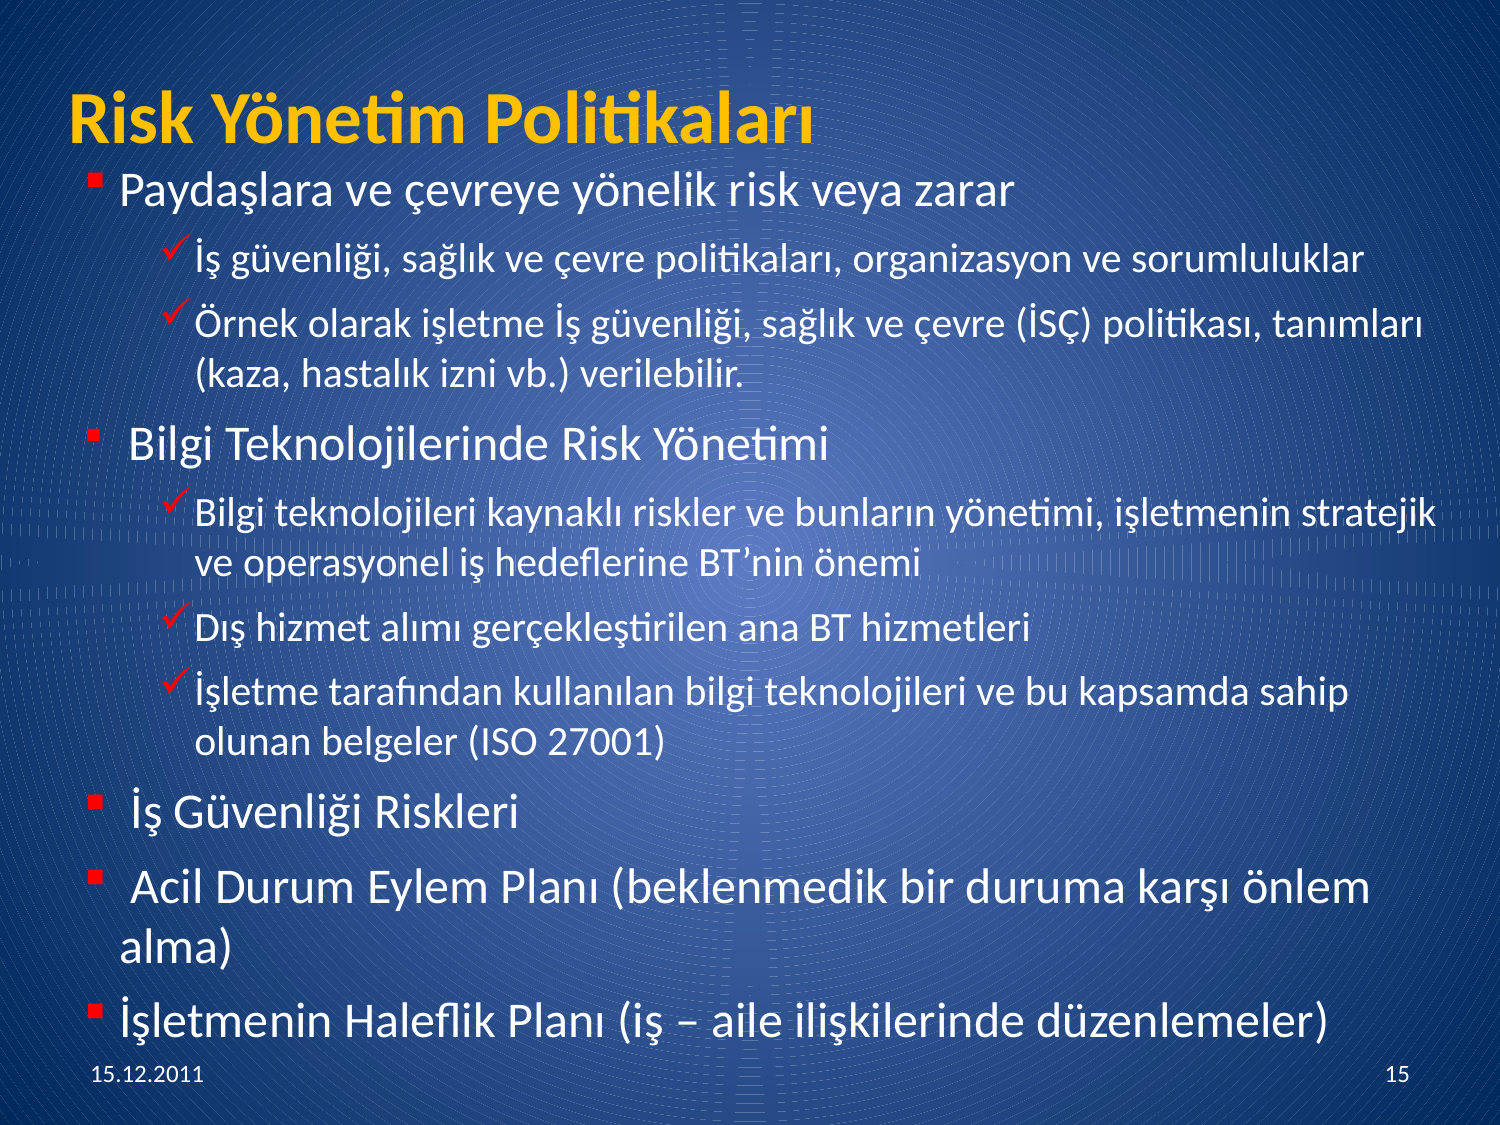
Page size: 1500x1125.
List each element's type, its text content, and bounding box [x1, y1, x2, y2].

slide_number 15 [1074, 1042, 1425, 1103]
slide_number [75, 1042, 425, 1103]
text_box Paydaşlara ve çevreye yönelik risk veya zarar İş güvenliği, sağlık ve çevre politikaları, organizasyon ve sorumluluklar Örnek olarak işletme İş güvenliği, sağlık ve çevre (İSÇ) politikası, tanımları (kaza, hastalık izni vb.) verilebilir. Bilgi Teknolojilerinde Risk Yönetimi Bilgi teknolojileri kaynaklı riskler ve bunların yönetimi, işletmenin stratejik ve operasyonel iş hedeflerine BT’nin önemi Dış hizmet alımı gerçekleştirilen ana BT hizmetleri İşletme tarafından kullanılan bilgi teknolojileri ve bu kapsamda sahip olunan belgeler (ISO 27001) İş Güvenliği Riskleri Acil Durum Eylem Planı (beklenmedik bir duruma karşı önlem alma) İşletmenin Haleflik Planı (iş – aile ilişkilerinde düzenlemeler) [29, 148, 1483, 1106]
title Risk Yönetim Politikaları [53, 42, 1500, 185]
